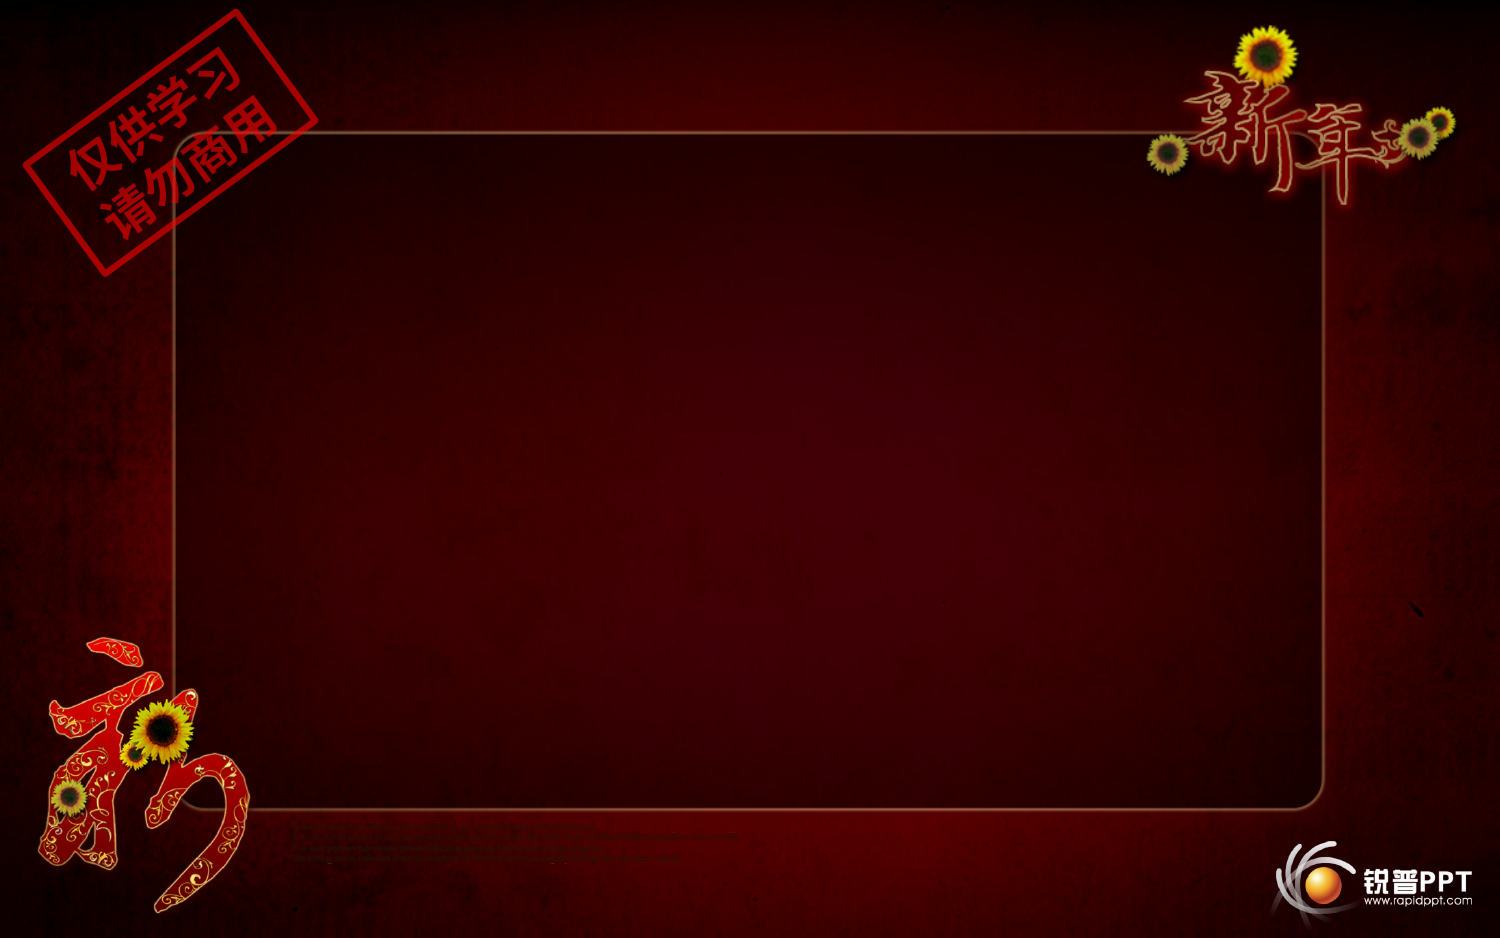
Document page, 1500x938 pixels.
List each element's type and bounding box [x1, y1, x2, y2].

picture [0, 0, 1500, 938]
text_box [22, 626, 265, 930]
